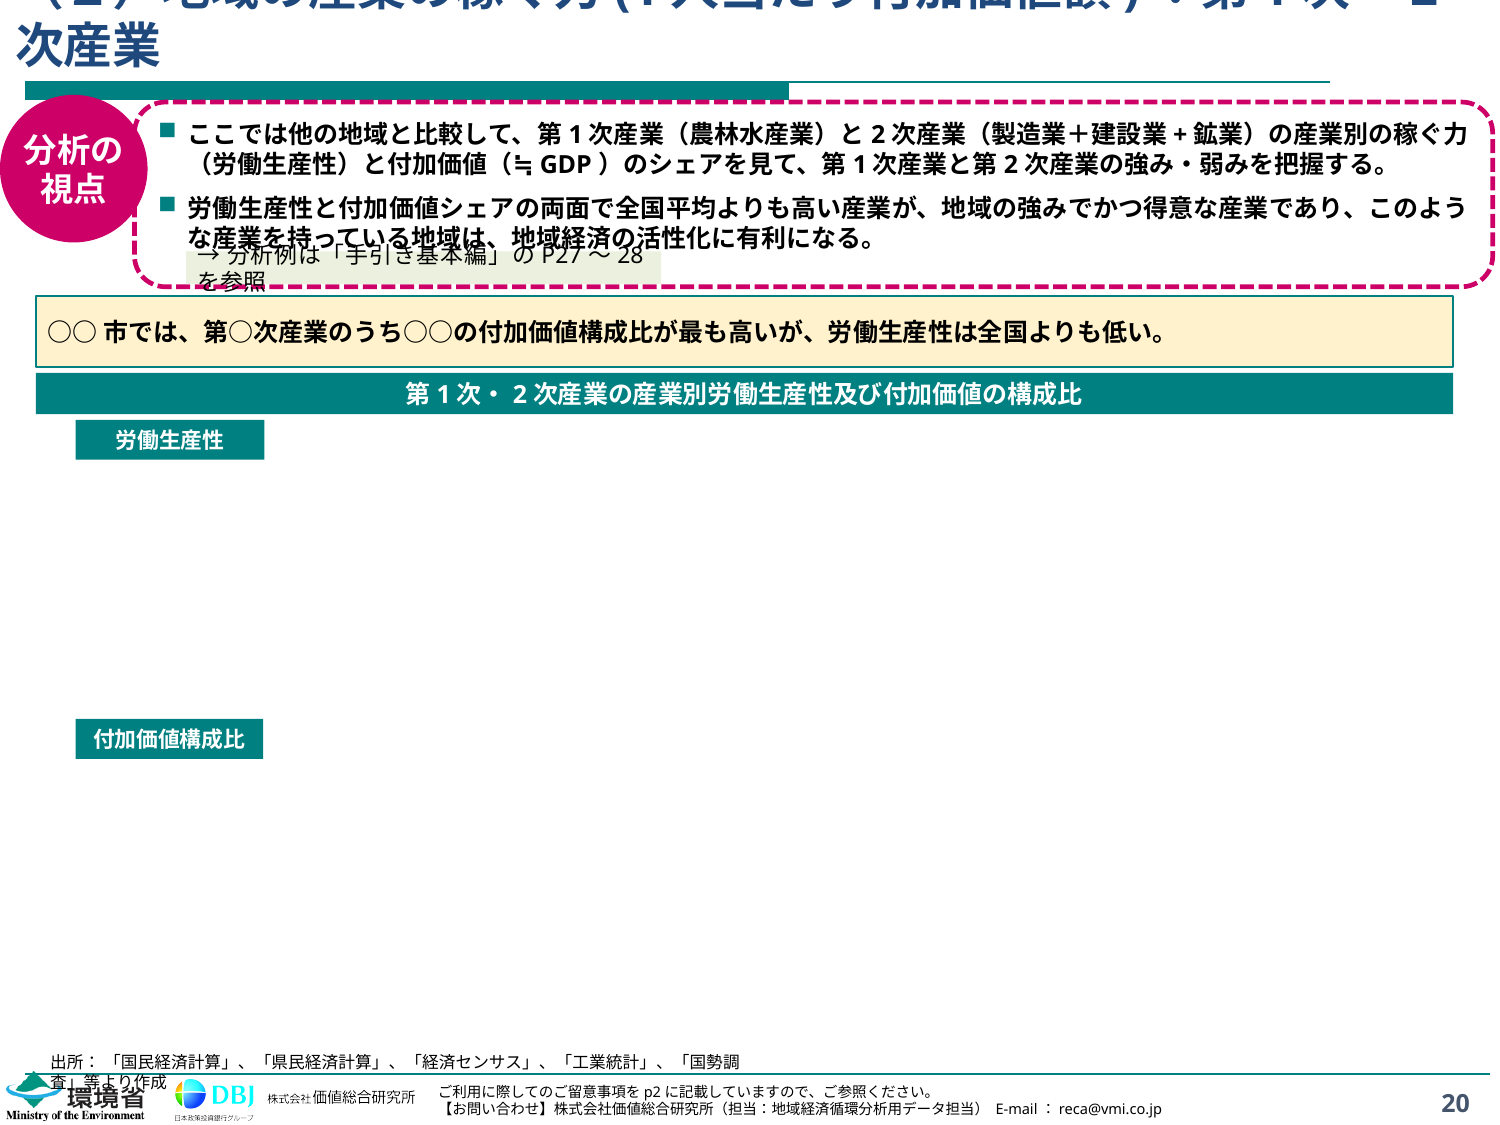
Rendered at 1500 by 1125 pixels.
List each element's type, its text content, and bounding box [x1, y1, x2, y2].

text_box 第1次・2次産業の産業別労働生産性及び付加価値の構成比 [35, 372, 1454, 415]
picture [171, 1100, 419, 1125]
text_box →分析例は「手引き基本編」のP27～28を参照 [186, 251, 662, 285]
text_box 付加価値構成比 [75, 718, 264, 759]
picture [2, 1071, 148, 1125]
text_box ここでは他の地域と比較して、第1次産業（農林水産業）と2次産業（製造業＋建設業+鉱業）の産業別の稼ぐ力（労働生産性）と付加価値（≒GDP）のシェアを見て、第1次産業と第2次産業の強み・弱みを把握する。 労働生産性と付加価値シェアの両面で全国平均よりも高い産業が、地域の強みでかつ得意な産業であり、このような産業を持っている地域は、地域経済の活性化に有利になる。 [134, 102, 1493, 287]
text_box 労働生産性 [75, 419, 265, 460]
text_box 分析の 視点 [0, 94, 148, 243]
slide_number 20 [1411, 1079, 1500, 1122]
text_box ○○市では、第○次産業のうち○○の付加価値構成比が最も高いが、労働生産性は全国よりも低い。 [35, 296, 1454, 368]
title （２）地域の産業の稼ぐ力(1人当たり付加価値額)：第1次・2次産業 [0, 0, 1500, 82]
text_box 出所： 「国民経済計算」、「県民経済計算」、「経済センサス」、「工業統計」、「国勢調査」等より作成 [35, 1044, 768, 1100]
